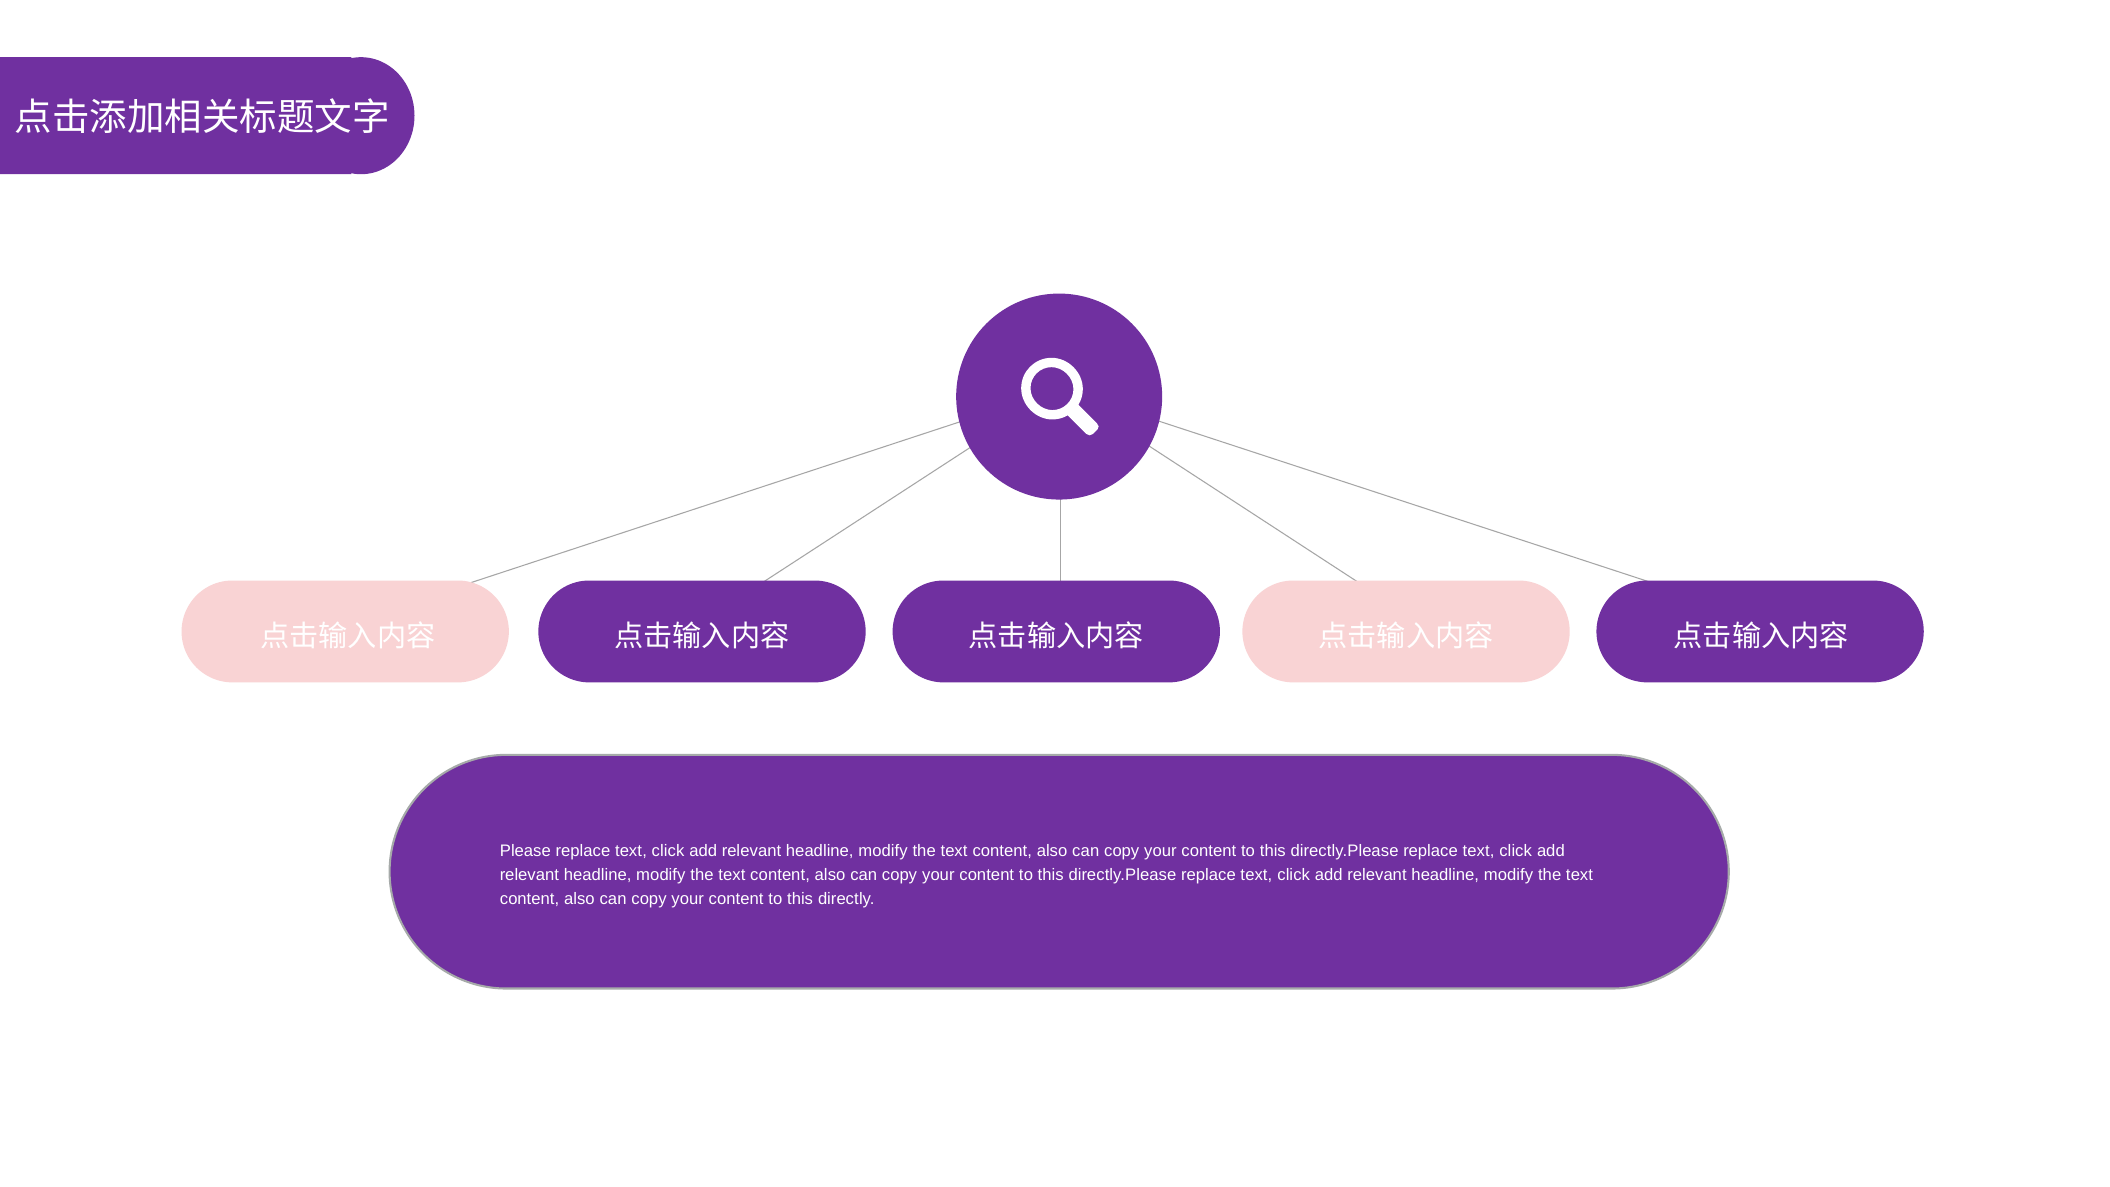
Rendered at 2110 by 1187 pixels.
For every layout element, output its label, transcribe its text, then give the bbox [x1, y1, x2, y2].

text_box 点击输入内容 [539, 596, 865, 667]
text_box 点击输入内容 [893, 596, 1219, 667]
text_box Please replace text, click add relevant headline, modify the text content, also can copy your content to this directly.Please replace text, click add relevant headline, modify the text content, also can copy your content to this directly.Please replace text, click add relevant headline, modify the text content, also can copy your content to this directly. [499, 806, 1607, 938]
text_box [907, 667, 1206, 683]
text_box [181, 613, 185, 650]
text_box 点击输入内容 [185, 596, 511, 667]
text_box [389, 754, 1729, 989]
text_box 点击输入内容 [1598, 595, 1924, 667]
text_box [195, 667, 495, 683]
text_box [1611, 580, 1909, 595]
text_box [1610, 667, 1910, 683]
text_box [552, 580, 852, 596]
text_box [1256, 580, 1556, 596]
text_box [195, 580, 495, 596]
text_box 点击输入内容 [1243, 596, 1569, 667]
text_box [956, 293, 1163, 500]
text_box [552, 667, 852, 683]
text_box [1256, 667, 1556, 683]
text_box 点击添加相关标题文字 [0, 85, 415, 146]
text_box [906, 580, 1206, 596]
